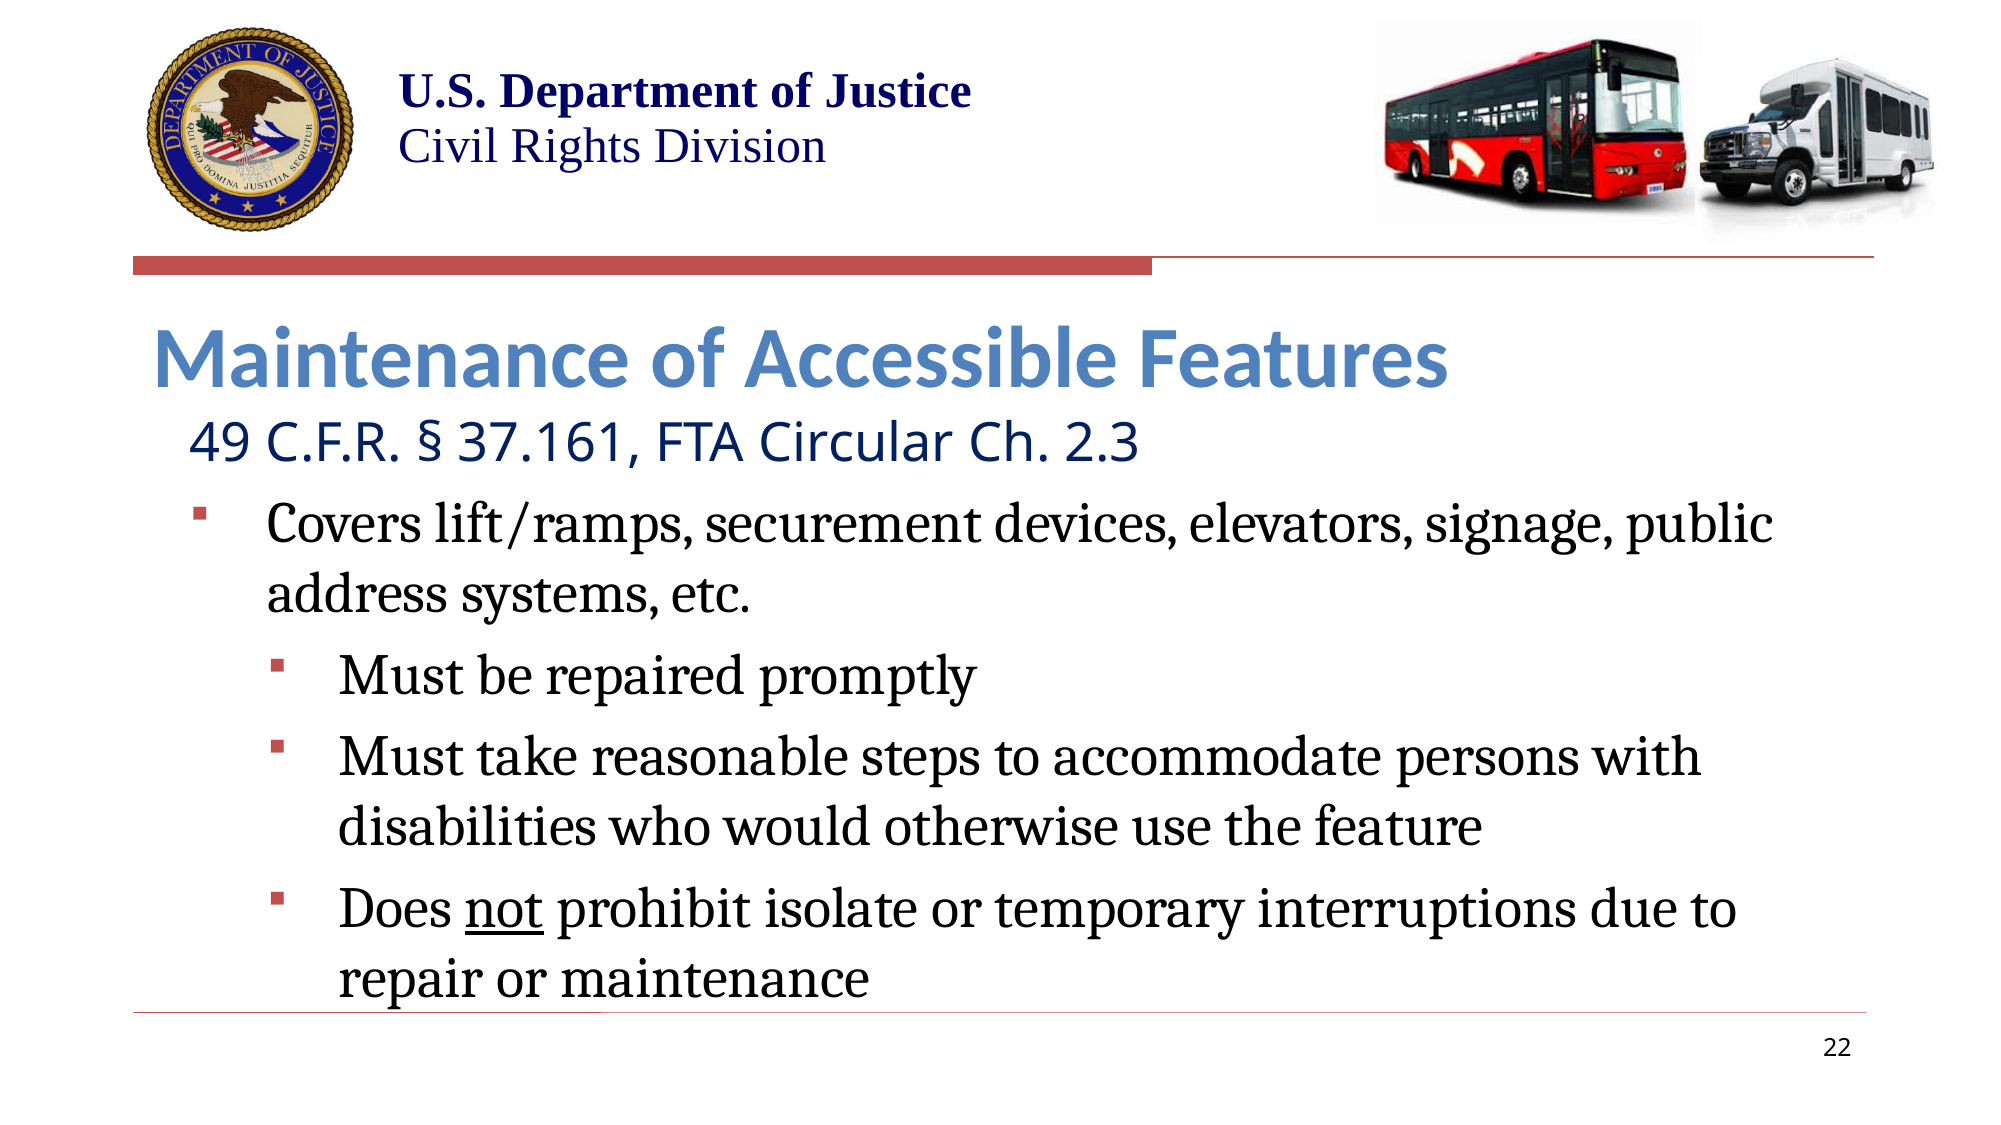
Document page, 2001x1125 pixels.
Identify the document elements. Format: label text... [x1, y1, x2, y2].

slide_number 22 [1433, 1024, 1867, 1103]
list 49 C.F.R. § 37.161, FTA Circular Ch. 2.3 Covers lift/ramps, securement devices, elevators, signage, public address systems, etc. Must be repaired promptly Must take reasonable steps to accommodate persons with disabilities who would otherwise use the feature Does not prohibit isolate or temporary interruptions due to repair or maintenance [174, 399, 1867, 1001]
title Maintenance of Accessible Features [137, 287, 1513, 413]
picture [1374, 21, 1940, 245]
picture [137, 21, 363, 238]
